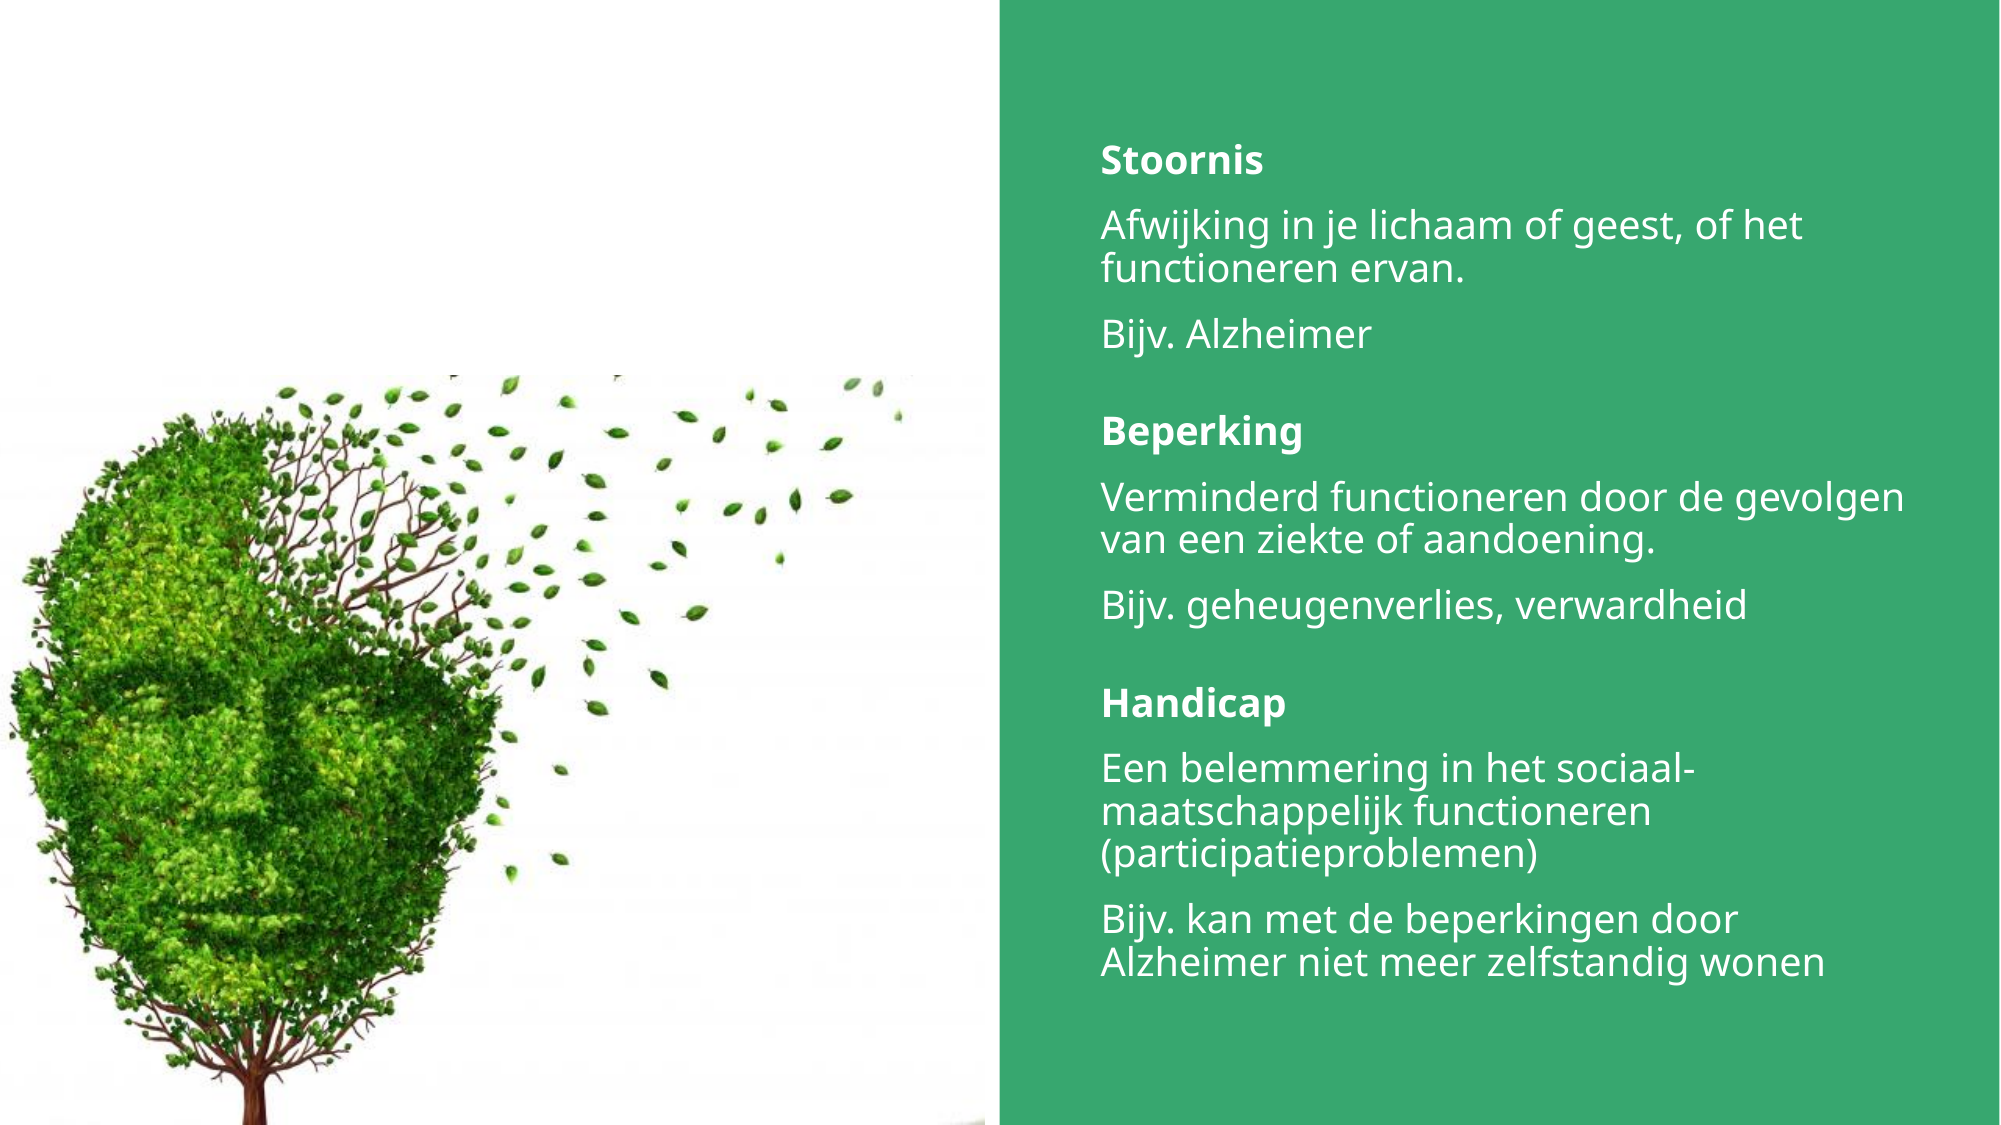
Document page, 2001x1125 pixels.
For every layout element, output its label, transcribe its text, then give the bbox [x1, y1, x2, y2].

text_box [998, 0, 2000, 1125]
picture [0, 374, 986, 1125]
text_box [0, 0, 998, 1125]
list Stoornis Afwijking in je lichaam of geest, of het functioneren ervan. Bijv. Alzheimer Beperking Verminderd functioneren door de gevolgen van een ziekte of aandoening. Bijv. geheugenverlies, verwardheid Handicap Een belemmering in het sociaal-maatschappelijk functioneren (participatieproblemen) Bijv. kan met de beperkingen door Alzheimer niet meer zelfstandig wonen [1079, 131, 1921, 993]
